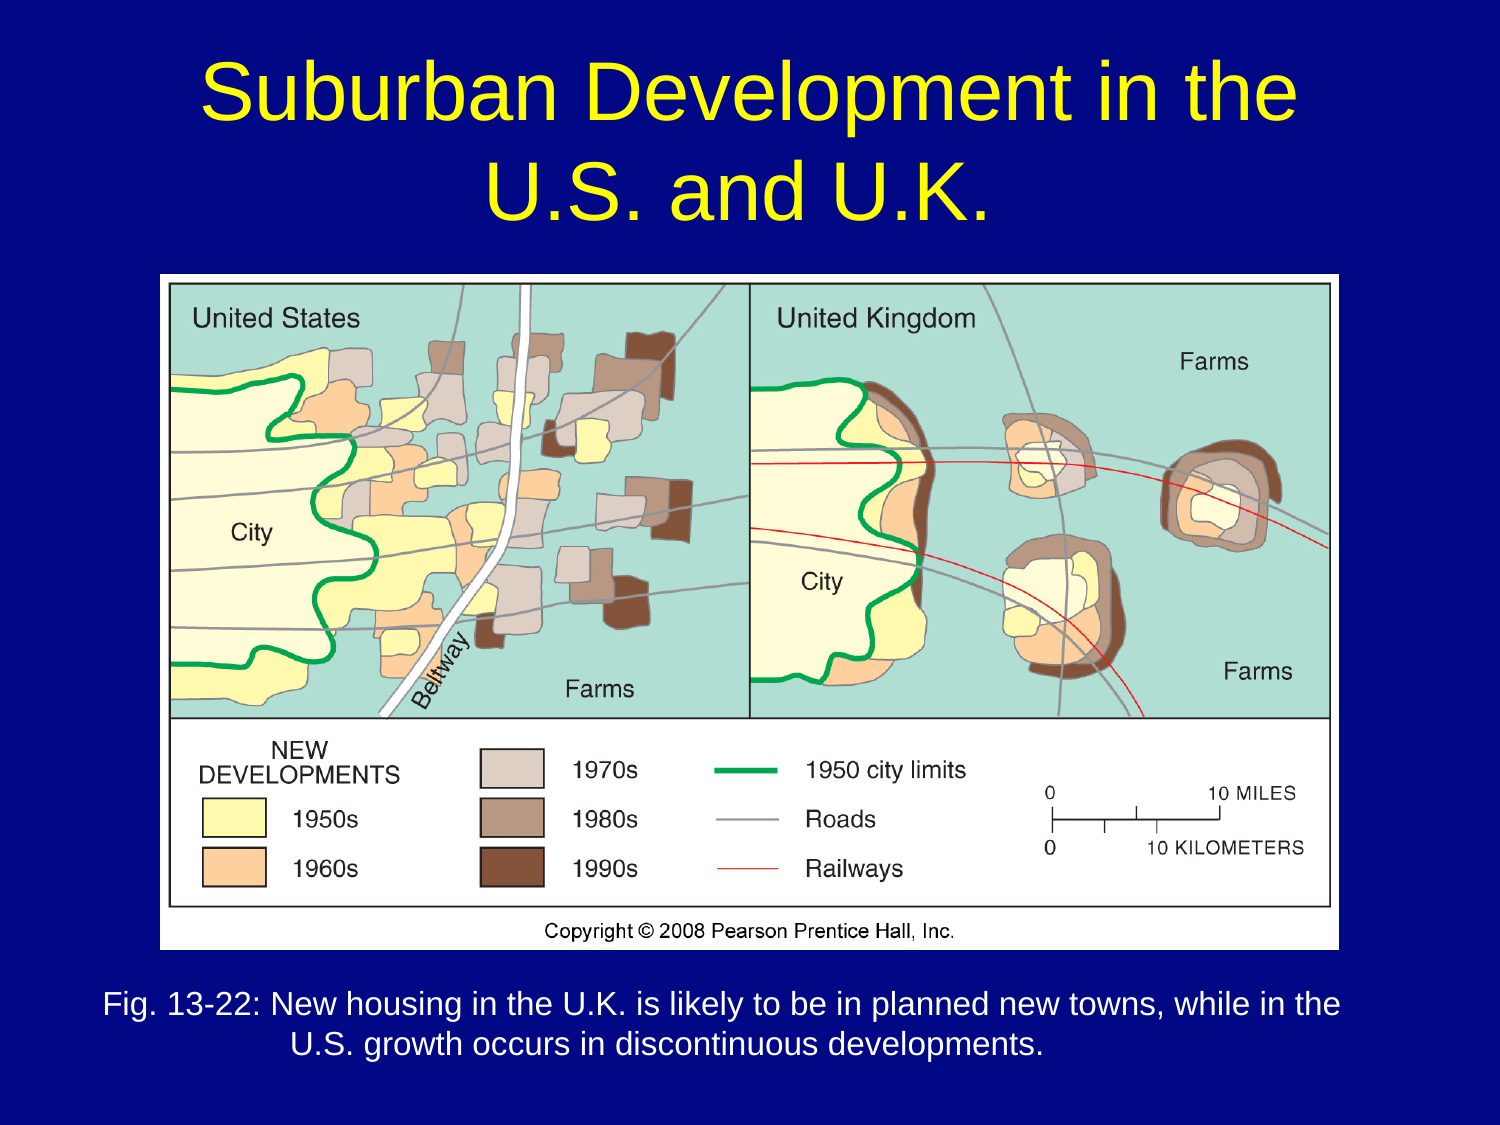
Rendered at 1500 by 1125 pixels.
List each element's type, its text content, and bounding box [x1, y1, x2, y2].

title Suburban Development in the U.S. and U.K. [112, 37, 1388, 238]
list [160, 274, 1339, 951]
text_box Fig. 13-22: New housing in the U.K. is likely to be in planned new towns, while in the U.S. growth occurs in discontinuous developments. [87, 974, 1417, 1070]
